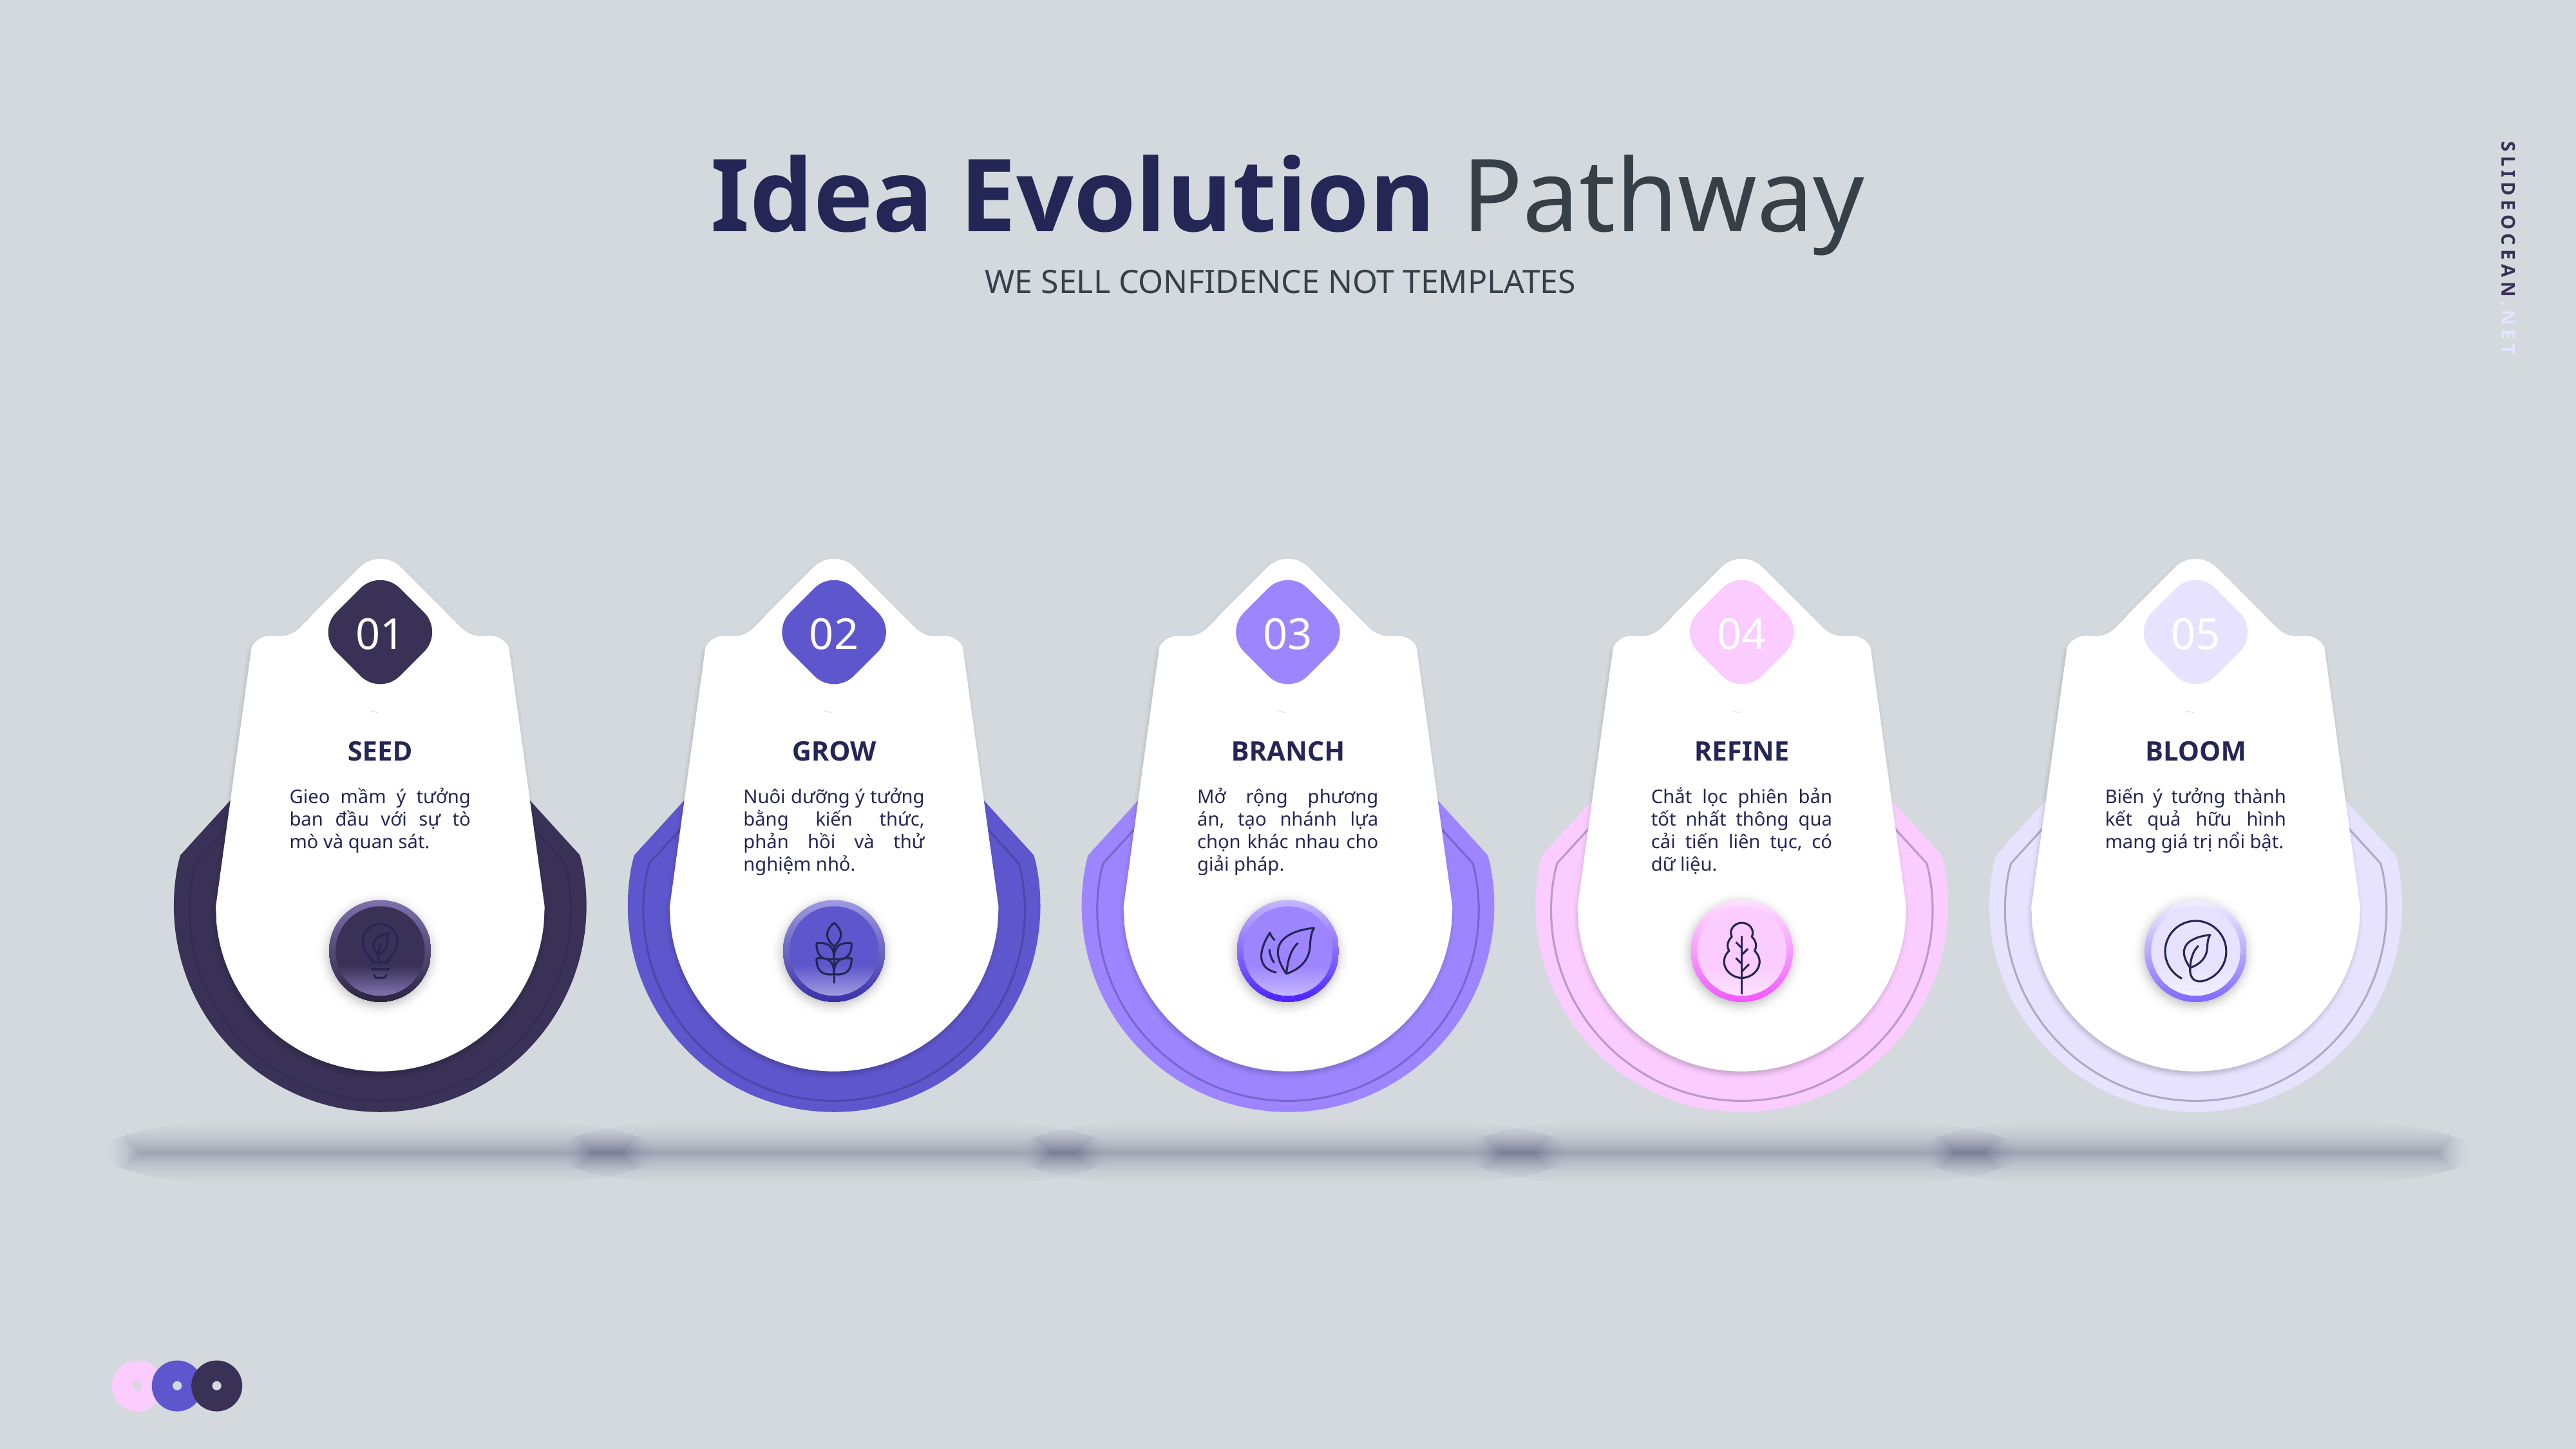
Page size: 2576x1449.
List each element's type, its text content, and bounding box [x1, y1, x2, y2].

text_box [1913, 1111, 2478, 1194]
text_box [173, 802, 588, 1111]
text_box [1122, 558, 1454, 1073]
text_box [1236, 899, 1340, 1003]
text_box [782, 899, 886, 1003]
text_box [1988, 802, 2403, 1111]
text_box 05 [2143, 579, 2249, 685]
text_box [2003, 831, 2388, 1102]
text_box [2030, 558, 2362, 1073]
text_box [328, 899, 431, 1003]
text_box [709, 728, 960, 882]
text_box 02 [781, 579, 887, 685]
text_box 04 [1689, 579, 1795, 685]
text_box [98, 1111, 607, 1194]
text_box [188, 830, 573, 1102]
text_box [1096, 831, 1480, 1102]
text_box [1690, 899, 1794, 1003]
text_box [1081, 802, 1495, 1111]
text_box [1549, 831, 1934, 1102]
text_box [2070, 728, 2321, 858]
text_box [1459, 1111, 1968, 1194]
text_box Idea Evolution Pathway [701, 126, 1875, 257]
text_box 03 [1235, 579, 1341, 685]
text_box [668, 558, 1000, 1073]
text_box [1616, 728, 1867, 882]
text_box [255, 728, 506, 858]
text_box [642, 831, 1026, 1102]
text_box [1162, 728, 1413, 882]
text_box [1010, 1111, 1517, 1194]
text_box [627, 802, 1042, 1111]
text_box [1534, 802, 1949, 1111]
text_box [2144, 899, 2248, 1003]
text_box [1576, 558, 1908, 1073]
text_box WE SELL CONFIDENCE NOT TEMPLATES [975, 256, 1586, 305]
text_box [214, 558, 546, 1073]
text_box [551, 1111, 1062, 1194]
text_box 01 [327, 579, 433, 685]
